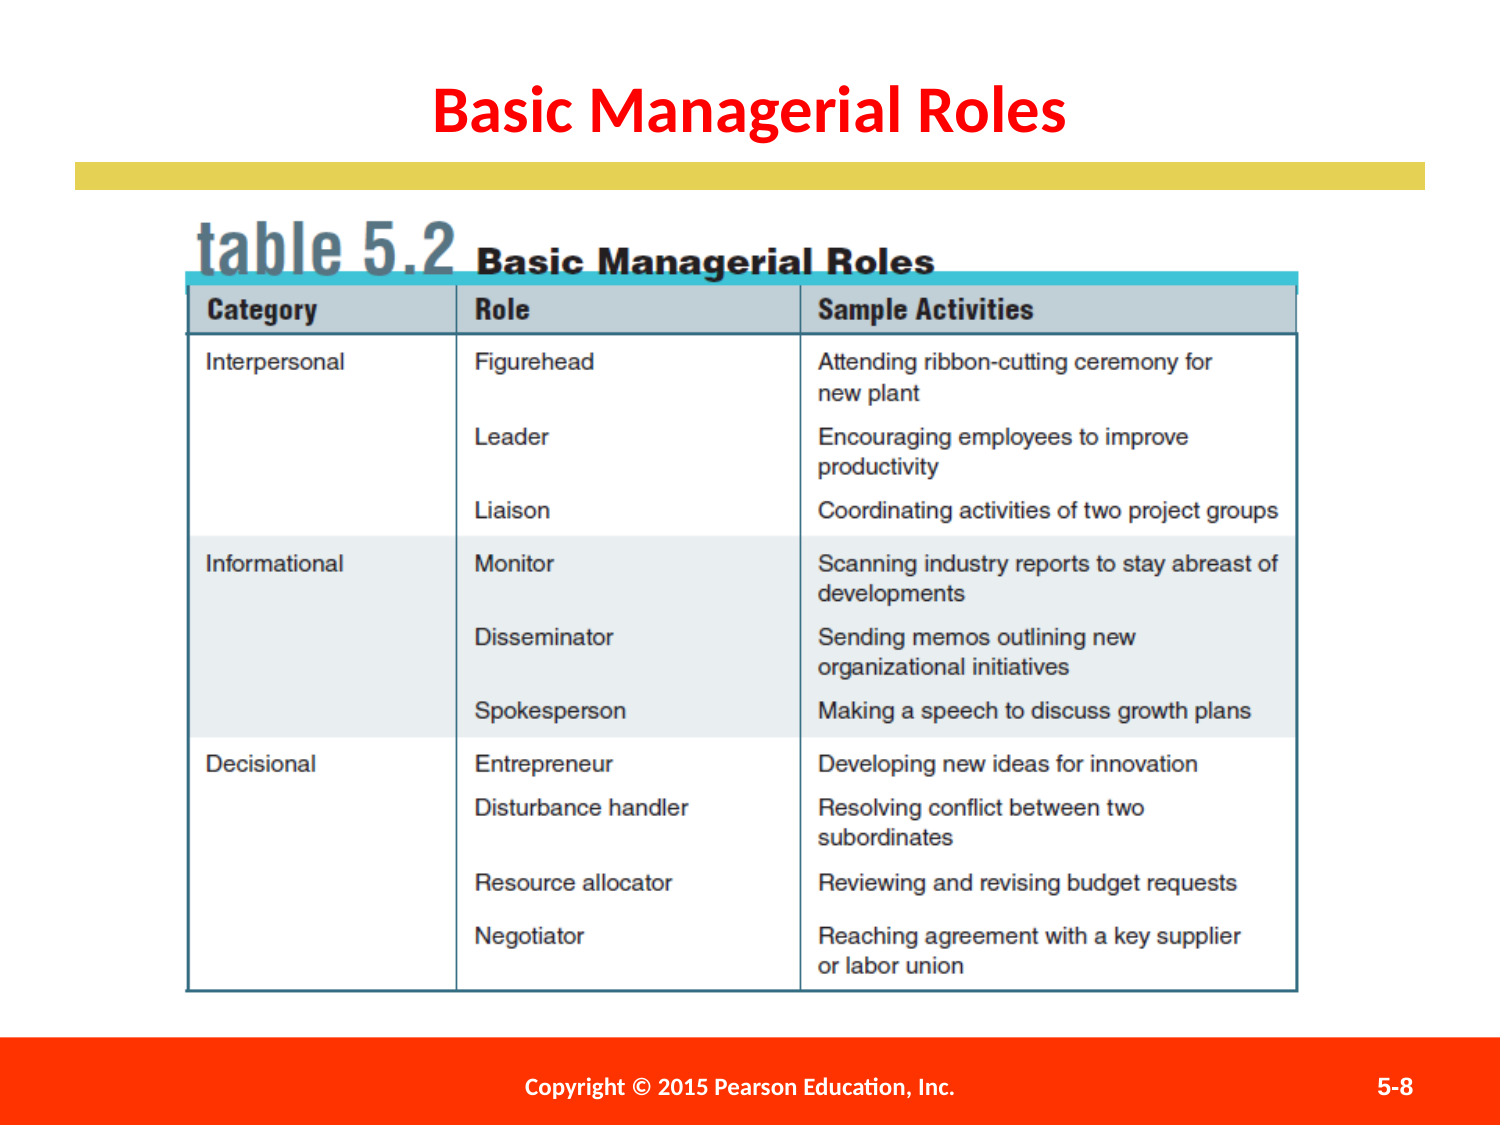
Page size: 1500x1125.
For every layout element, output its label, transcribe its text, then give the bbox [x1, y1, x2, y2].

picture [161, 212, 1330, 1024]
title Basic Managerial Roles [74, 12, 1426, 201]
